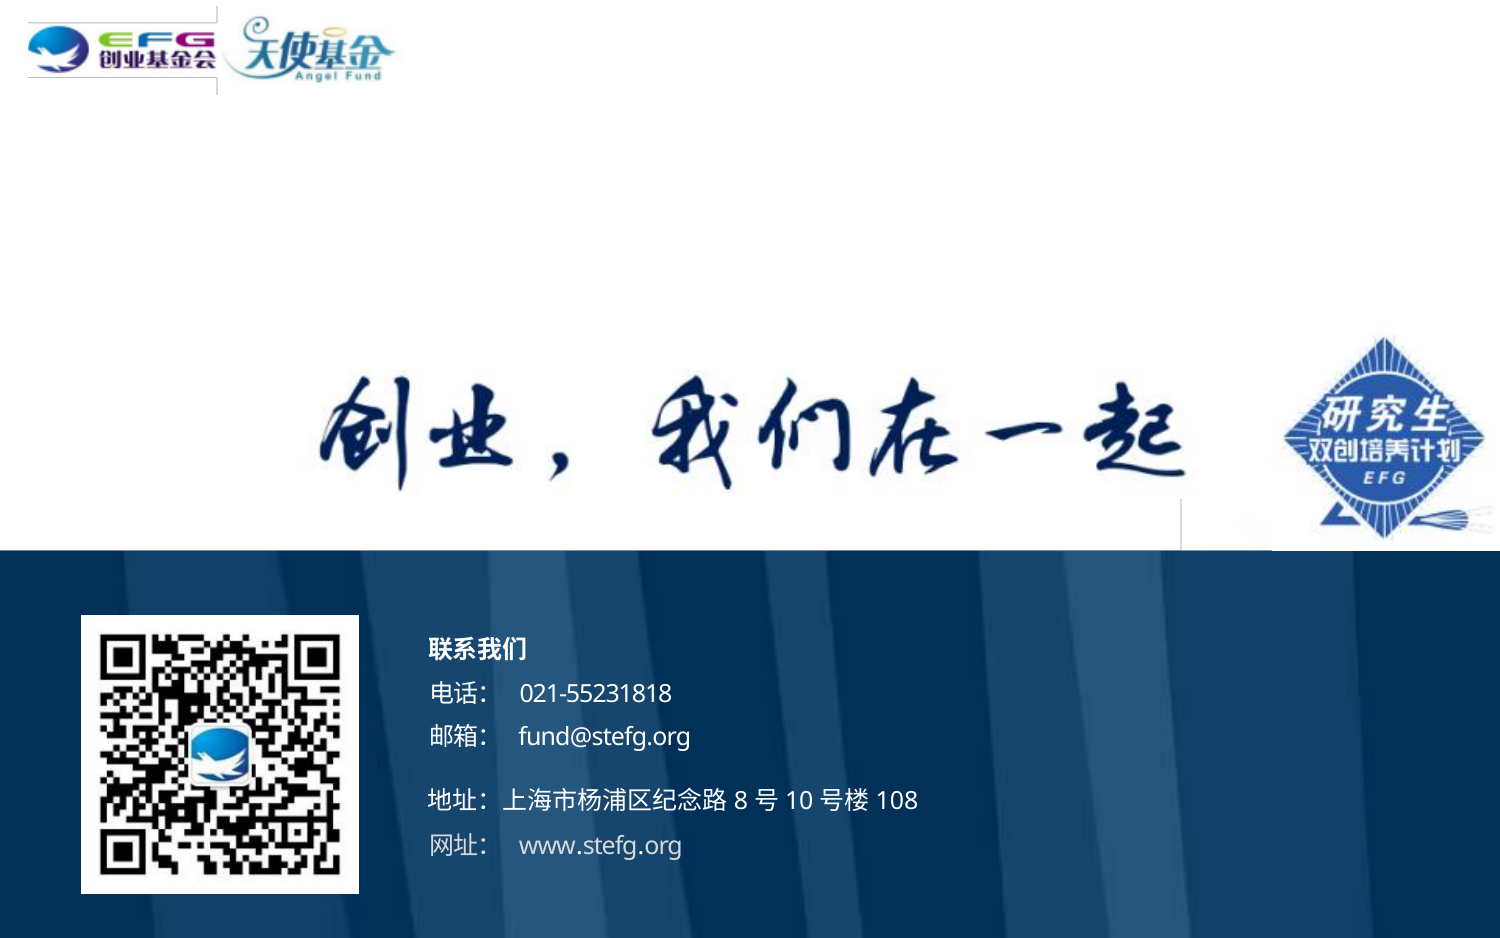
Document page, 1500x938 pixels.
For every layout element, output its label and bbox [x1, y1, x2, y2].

picture [28, 6, 405, 95]
picture [0, 322, 1500, 938]
